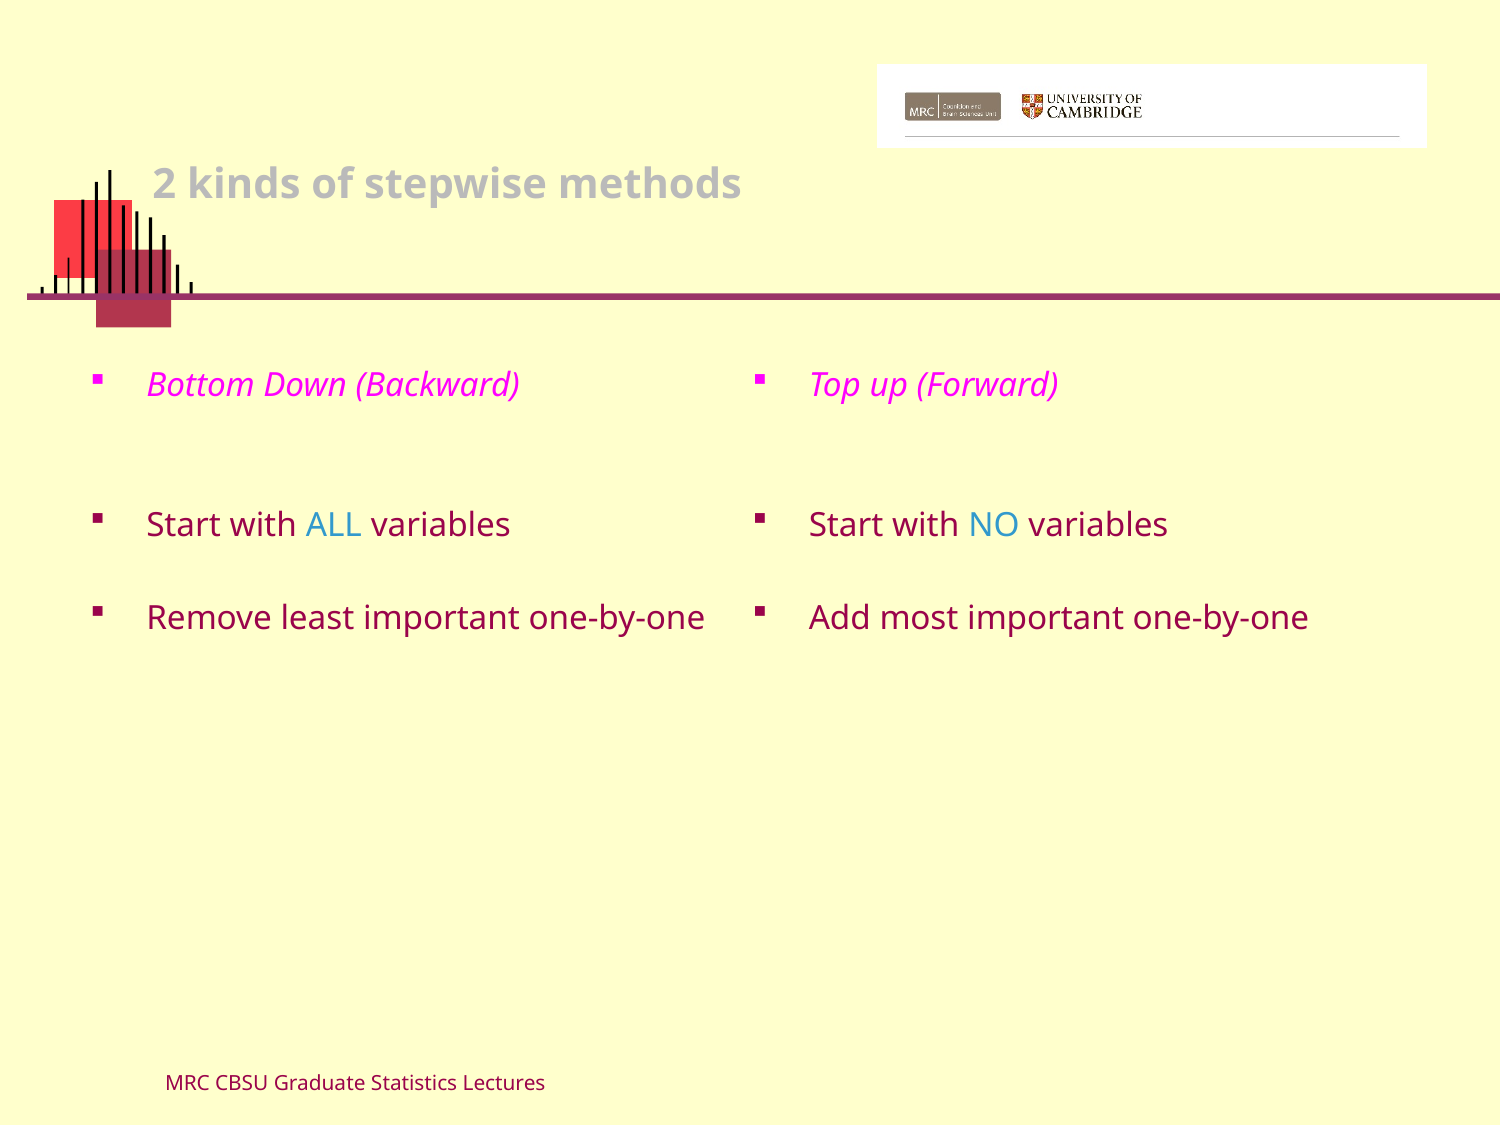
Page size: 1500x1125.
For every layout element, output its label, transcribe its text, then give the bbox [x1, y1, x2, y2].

picture [877, 64, 1427, 148]
list Top up (Forward) Start with NO variables Add most important one-by-one [737, 262, 1425, 1038]
title 2 kinds of stepwise methods [137, 137, 988, 233]
list Bottom Down (Backward) Start with ALL variables Remove least important one-by-one [75, 262, 737, 1038]
footer MRC CBSU Graduate Statistics Lectures [149, 1062, 988, 1101]
